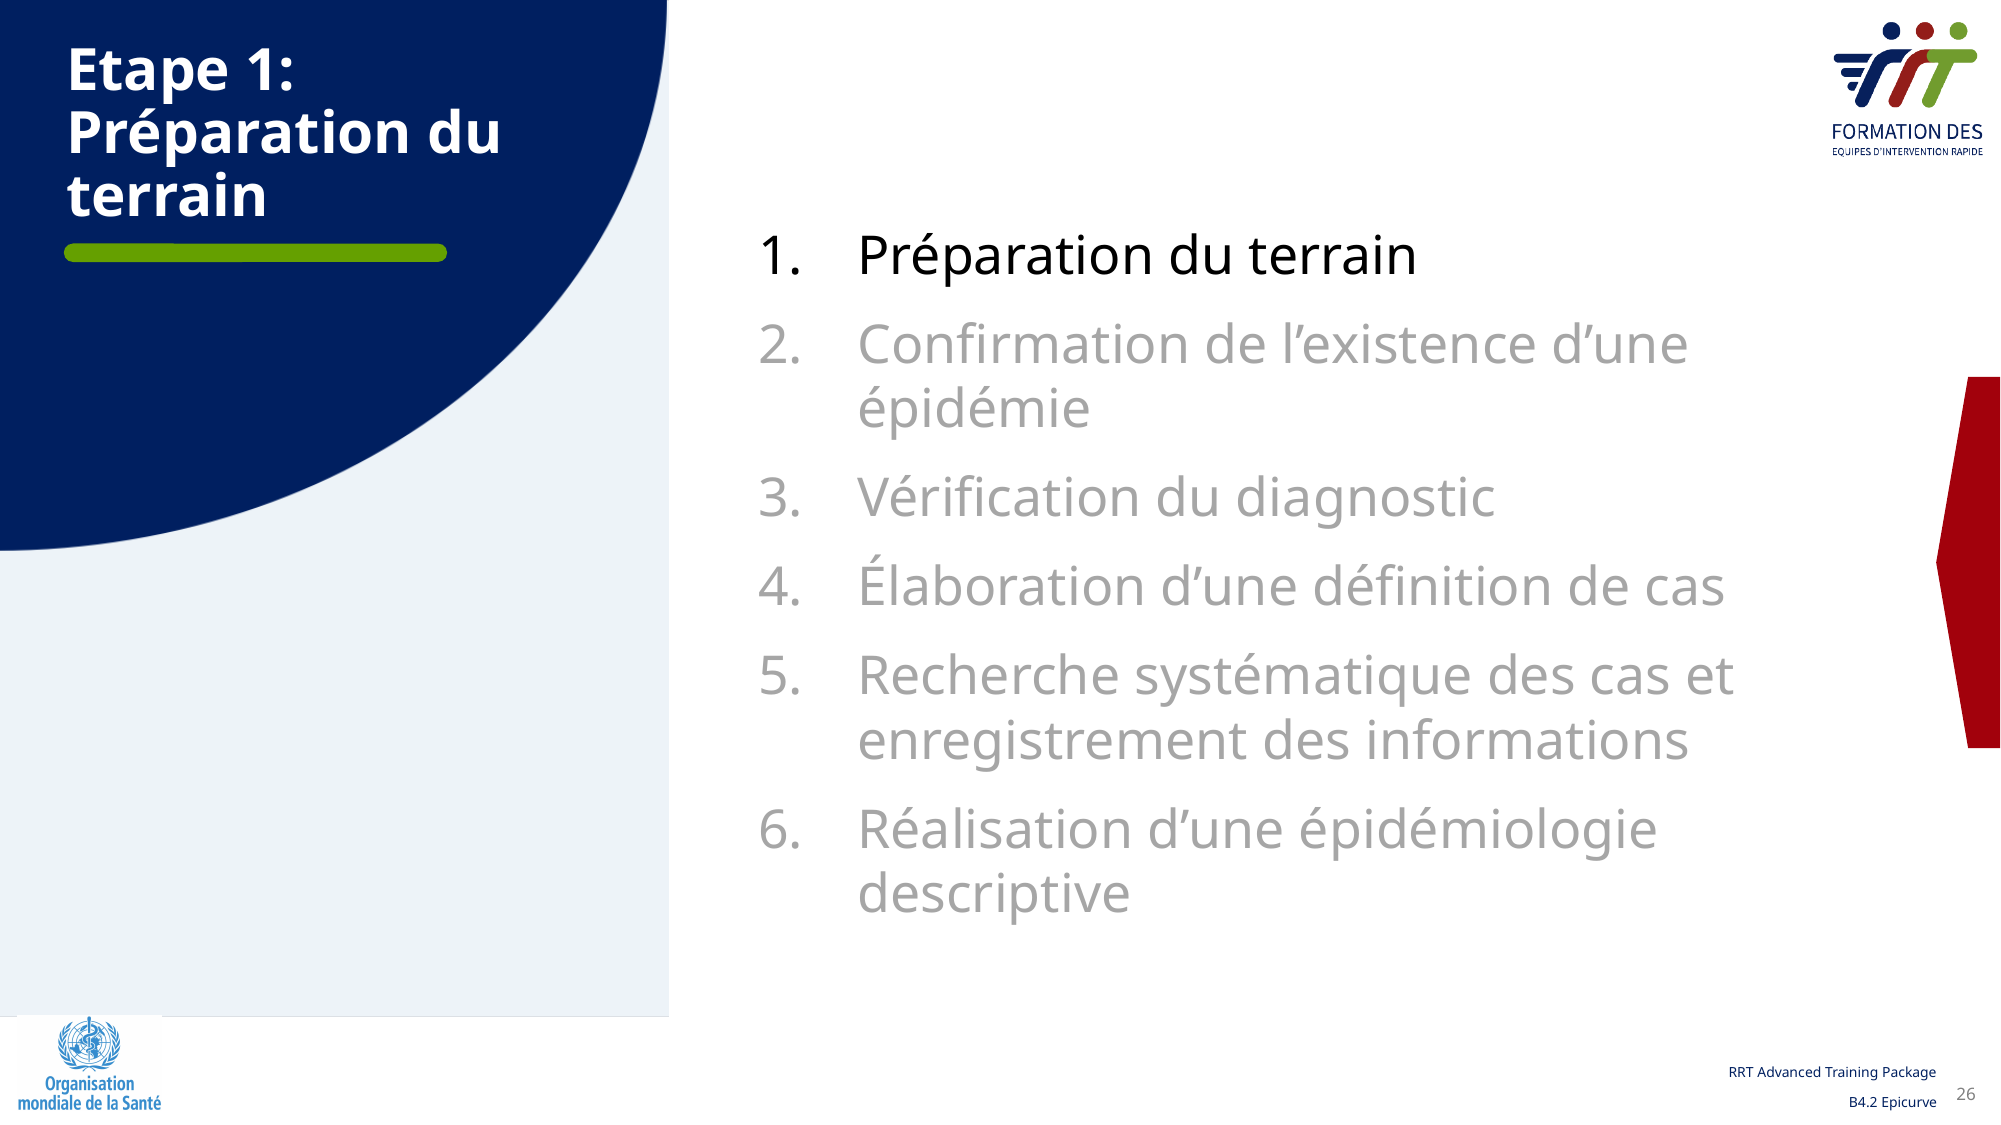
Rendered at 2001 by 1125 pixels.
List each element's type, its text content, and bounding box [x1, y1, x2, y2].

text_box Préparation du terrain Confirmation de l’existence d’une épidémie Vérification du diagnostic Élaboration d’une définition de cas Recherche systématique des cas et enregistrement des informations Réalisation d’une épidémiologie descriptive [743, 213, 1888, 933]
title Etape 1: Préparation du terrain [58, 86, 587, 253]
picture [1832, 21, 1983, 157]
picture [0, 0, 669, 1111]
